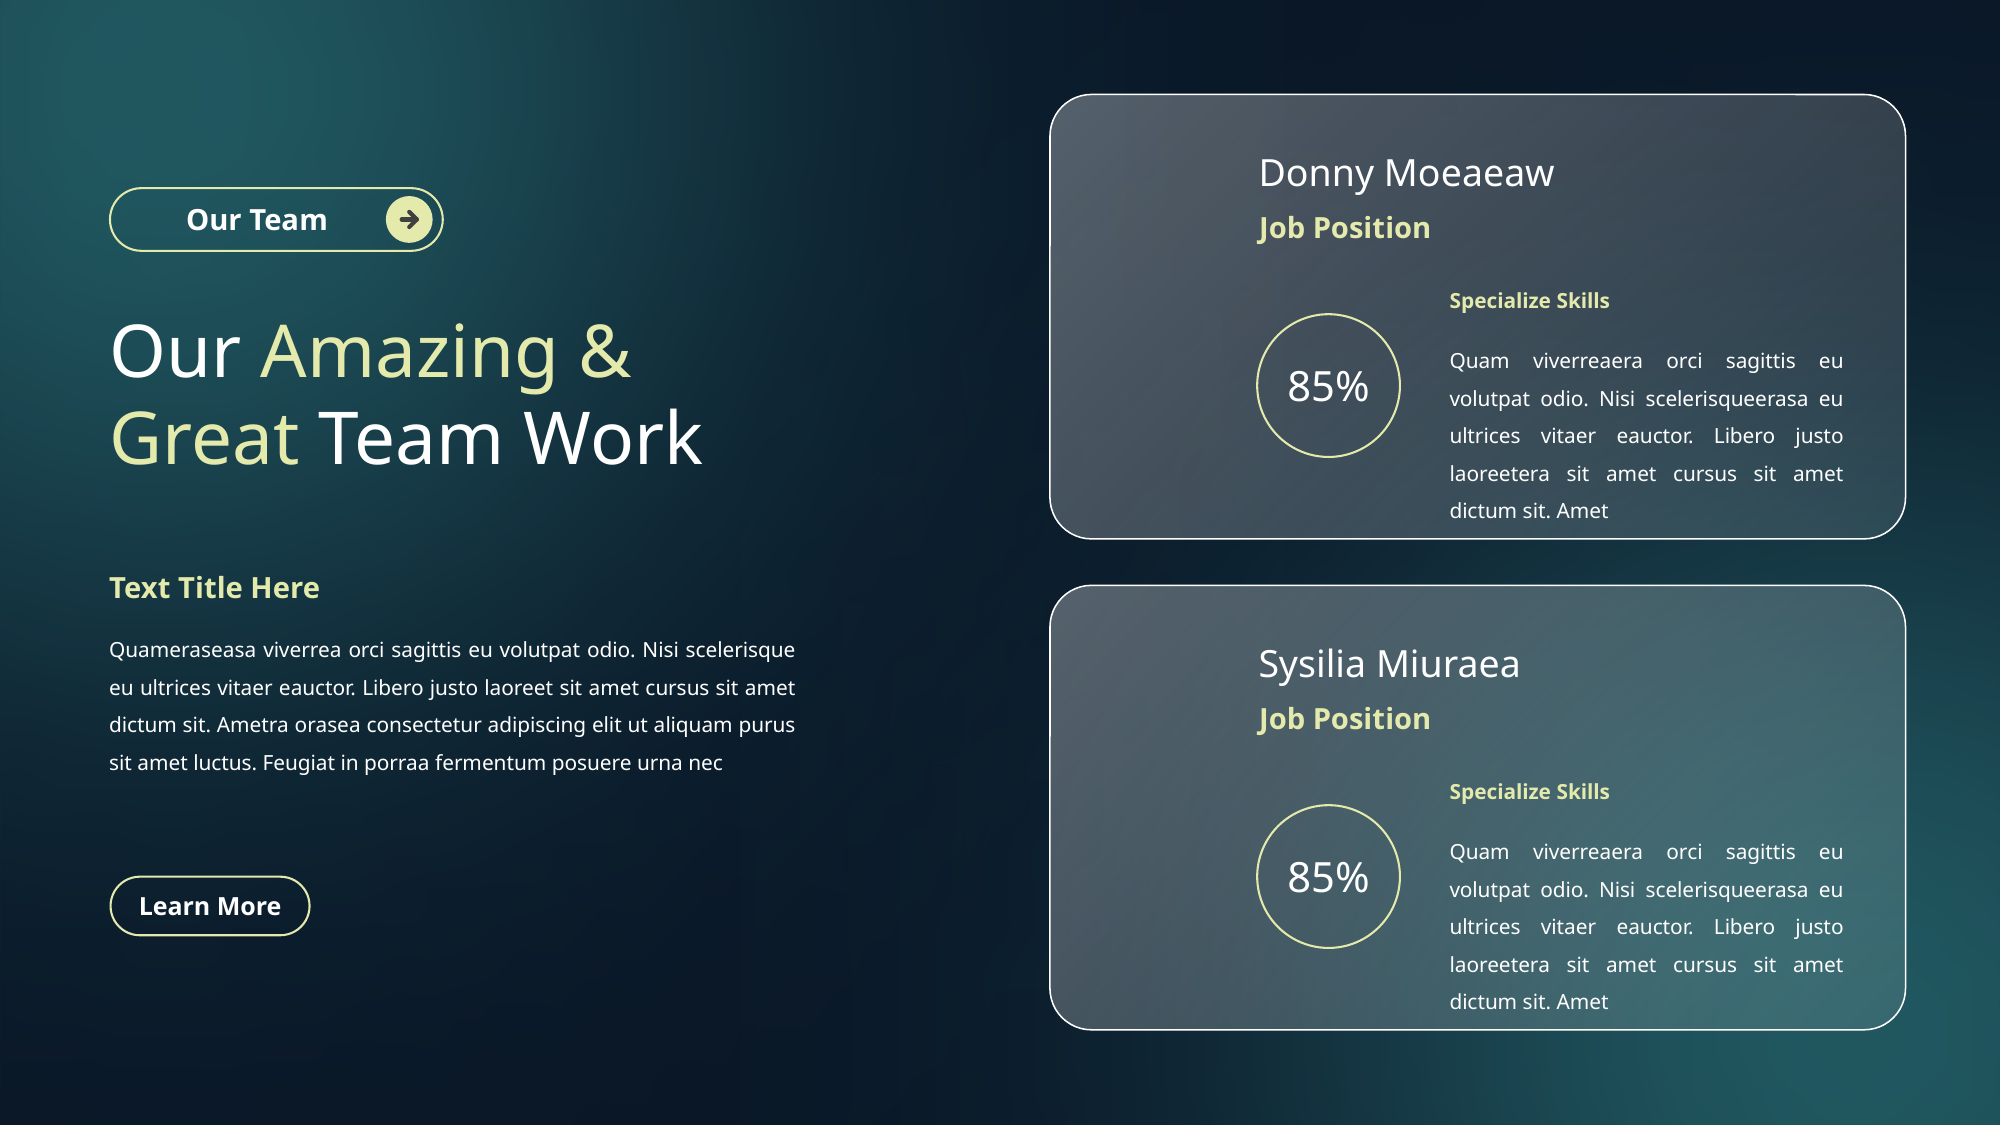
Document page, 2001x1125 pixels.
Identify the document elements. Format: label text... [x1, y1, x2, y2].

text_box Our Team [128, 194, 386, 244]
text_box Quam viverreaera orci sagittis eu volutpat odio. Nisi scelerisqueerasa eu ultrices vitaer eauctor. Libero justo laoreetera sit amet cursus sit amet dictum sit. Amet [1434, 328, 1859, 531]
text_box Job Position [1244, 202, 1459, 252]
text_box [1048, 584, 1907, 1031]
text_box Specialize Skills [1434, 771, 1689, 812]
text_box Job Position [1244, 693, 1459, 743]
text_box Specialize Skills [1434, 280, 1689, 321]
text_box [109, 875, 311, 937]
text_box Donny Moeaeaw [1243, 141, 1648, 202]
text_box [1256, 313, 1401, 459]
text_box Sysilia Miuraea [1243, 632, 1648, 693]
text_box Text Title Here [94, 561, 349, 612]
text_box [1048, 93, 1907, 540]
text_box Learn More [124, 883, 297, 928]
picture [0, 0, 2000, 1125]
text_box Quameraseasa viverrea orci sagittis eu volutpat odio. Nisi scelerisque eu ultrices vitaer eauctor. Libero justo laoreet sit amet cursus sit amet dictum sit. Ametra orasea consectetur adipiscing elit ut aliquam purus sit amet luctus. Feugiat in porraa fermentum posuere urna nec [94, 617, 811, 782]
text_box [108, 187, 444, 252]
text_box [1256, 804, 1401, 949]
text_box Our Amazing & Great Team Work [94, 296, 811, 487]
text_box Quam viverreaera orci sagittis eu volutpat odio. Nisi scelerisqueerasa eu ultrices vitaer eauctor. Libero justo laoreetera sit amet cursus sit amet dictum sit. Amet [1434, 819, 1859, 1022]
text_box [385, 195, 433, 243]
